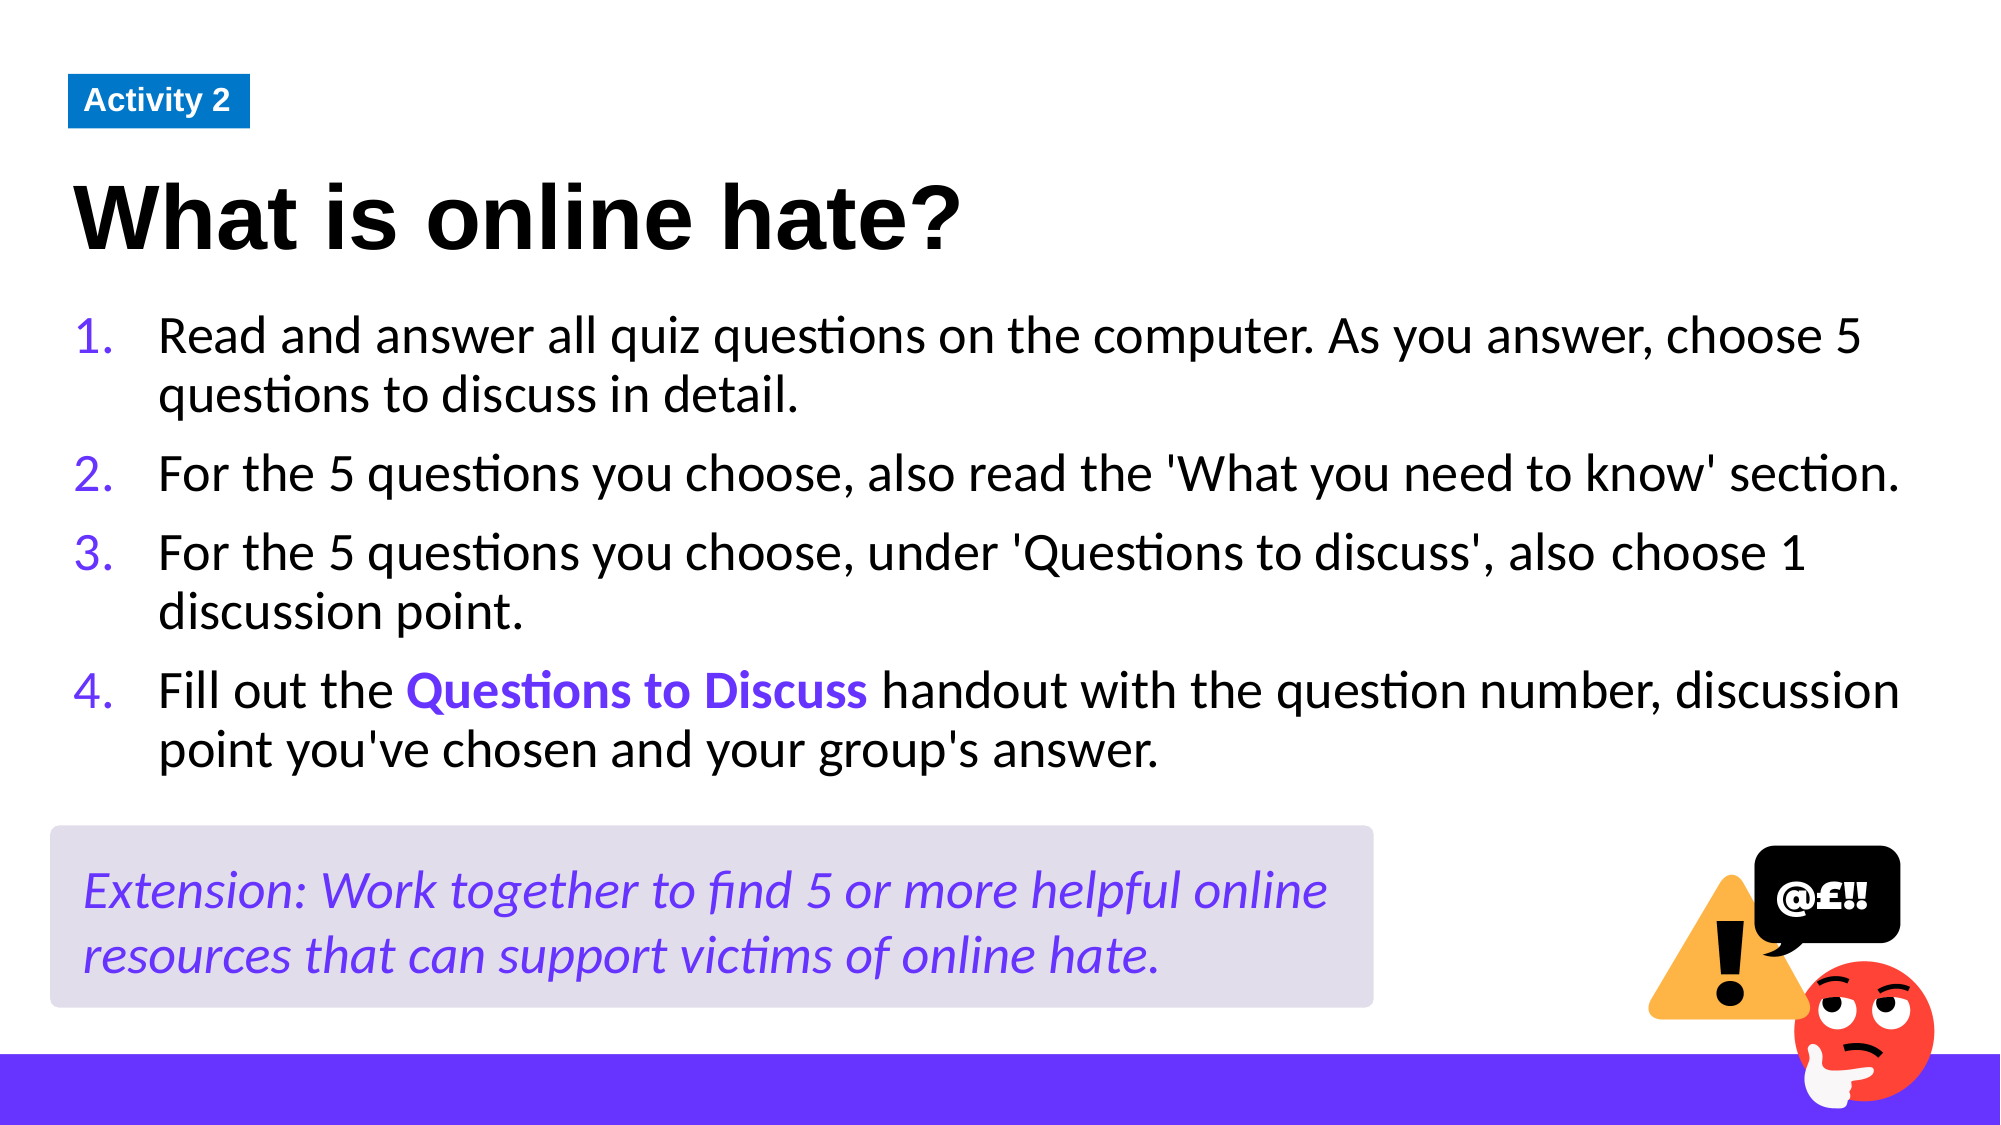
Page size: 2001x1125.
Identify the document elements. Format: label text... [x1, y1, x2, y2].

picture [0, 0, 2000, 1125]
text_box Activity 2 [68, 73, 250, 129]
text_box [49, 824, 1375, 1009]
list Read and answer all quiz questions on the computer. As you answer, choose 5 questions to discuss in detail. For the 5 questions you choose, also read the 'What you need to know' section. For the 5 questions you choose, under 'Questions to discuss', also choose 1 discussion point. Fill out the Questions to Discuss handout with the question number, discussion point you've chosen and your group's answer. [59, 299, 1950, 1056]
text_box Extension: Work together to find 5 or more helpful online resources that can support victims of online hate. [68, 847, 1424, 1008]
text_box What is online hate? [59, 59, 1857, 278]
